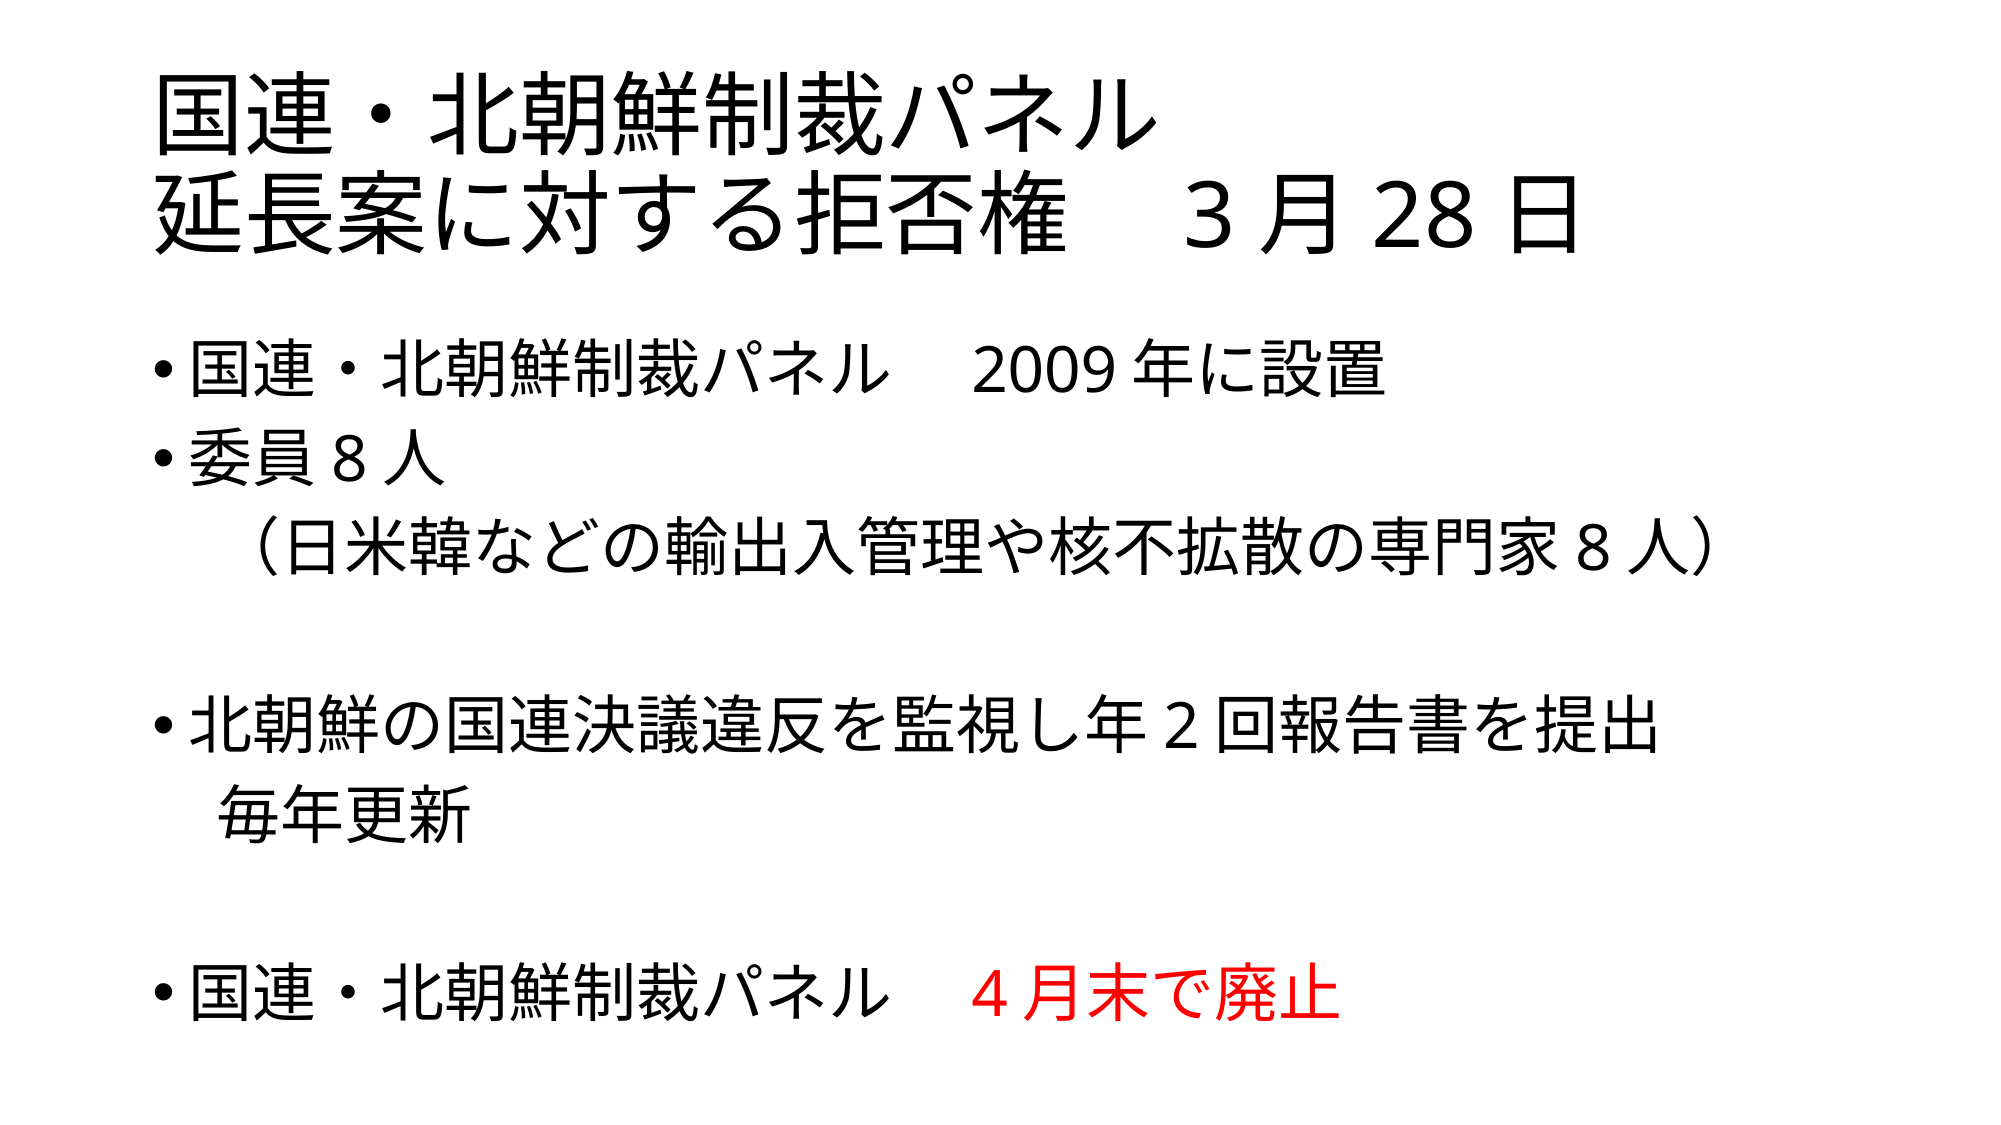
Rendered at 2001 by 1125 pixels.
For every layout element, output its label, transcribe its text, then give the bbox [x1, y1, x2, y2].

title 国連・北朝鮮制裁パネル 延長案に対する拒否権 3月28日 [137, 59, 1863, 278]
list 国連・北朝鮮制裁パネル 2009年に設置 委員8人 （日米韓などの輸出入管理や核不拡散の専門家8人） 北朝鮮の国連決議違反を監視し年2回報告書を提出 毎年更新 国連・北朝鮮制裁パネル 4月末で廃止 [137, 329, 1863, 1044]
